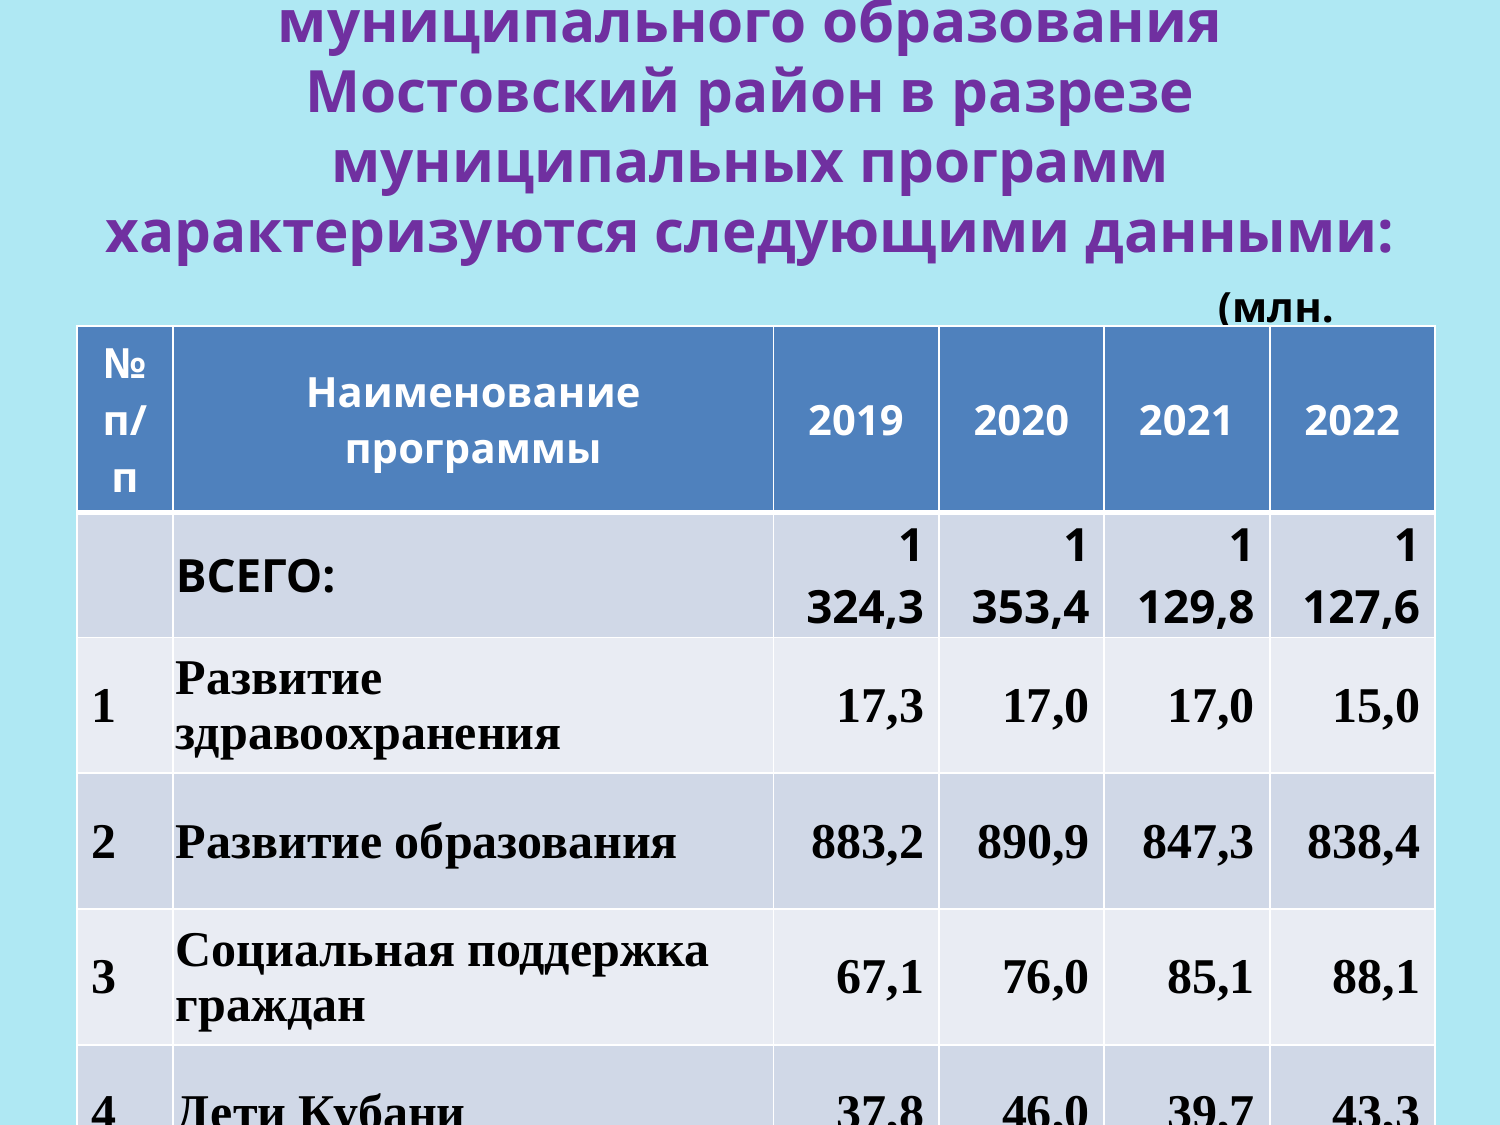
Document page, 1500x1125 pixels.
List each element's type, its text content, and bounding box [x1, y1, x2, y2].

table_cell ВСЕГО: [174, 515, 773, 637]
table_header 2022 [1271, 327, 1434, 510]
table_cell 3 [78, 910, 172, 1044]
table_cell Дети Кубани [174, 1046, 773, 1125]
table_cell 838,4 [1271, 774, 1434, 908]
table_cell 1 324,3 [774, 515, 938, 637]
table_header № п/п [78, 327, 172, 510]
title Расходы бюджета муниципального образования Мостовский район в разрезе муниципальных программ характеризуются следующими данными: (млн. рублей) [75, 45, 1425, 233]
table_cell 15,0 [1271, 638, 1434, 772]
table_cell 1 127,6 [1271, 515, 1434, 637]
table_cell 17,0 [1105, 638, 1269, 772]
table_header 2019 [774, 327, 938, 510]
table_cell 39,7 [1105, 1046, 1269, 1125]
table_cell 76,0 [940, 910, 1103, 1044]
table_header Наименование программы [174, 327, 773, 510]
table_header 2021 [1105, 327, 1269, 510]
table_cell Социальная поддержка граждан [174, 910, 773, 1044]
table_cell [78, 515, 172, 637]
table_cell 46,0 [940, 1046, 1103, 1125]
table_cell 43,3 [1271, 1046, 1434, 1125]
table_cell Развитие здравоохранения [174, 638, 773, 772]
table_cell 883,2 [774, 774, 938, 908]
table_cell 4 [78, 1046, 172, 1125]
table_cell 88,1 [1271, 910, 1434, 1044]
table_header 2020 [940, 327, 1103, 510]
table_cell Развитие образования [174, 774, 773, 908]
table_cell 67,1 [774, 910, 938, 1044]
table_cell 890,9 [940, 774, 1103, 908]
table_cell 2 [78, 774, 172, 908]
table_cell 1 353,4 [940, 515, 1103, 637]
table_cell 37,8 [774, 1046, 938, 1125]
table_cell 1 [78, 638, 172, 772]
table_cell 1 129,8 [1105, 515, 1269, 637]
table_cell 847,3 [1105, 774, 1269, 908]
table_cell 17,3 [774, 638, 938, 772]
table_cell 85,1 [1105, 910, 1269, 1044]
table_cell 17,0 [940, 638, 1103, 772]
